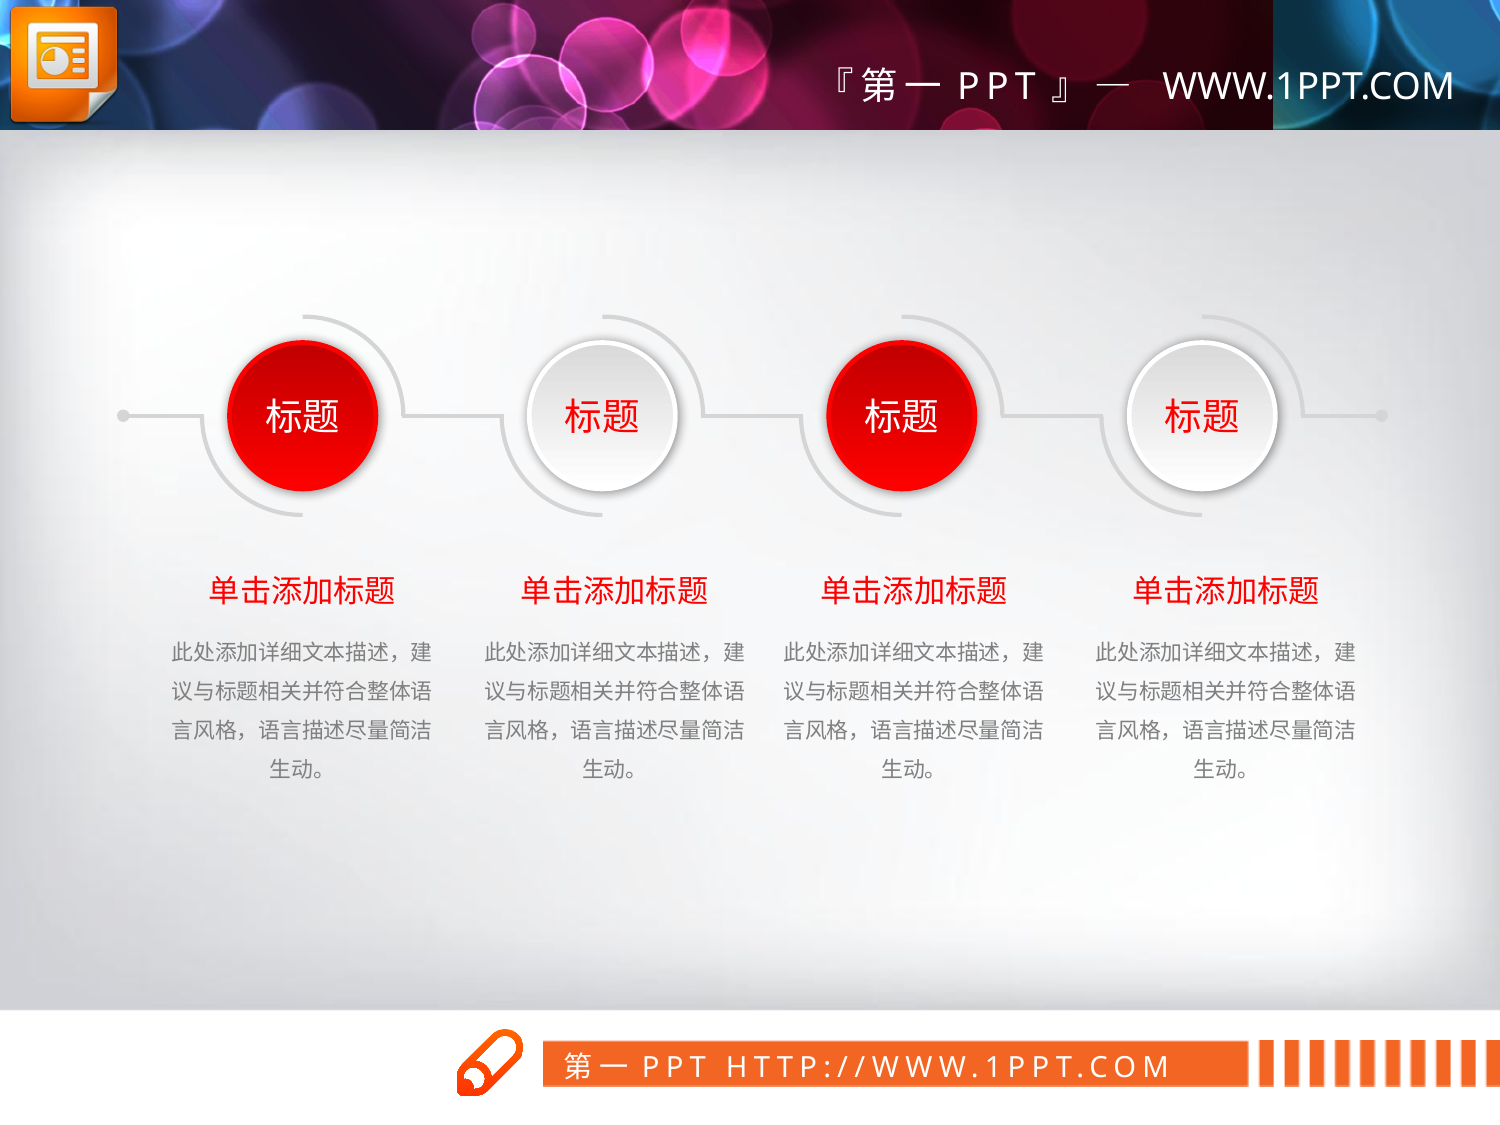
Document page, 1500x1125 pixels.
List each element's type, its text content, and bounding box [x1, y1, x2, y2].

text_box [302, 316, 601, 516]
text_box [483, 563, 746, 788]
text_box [171, 563, 434, 788]
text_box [782, 563, 1046, 788]
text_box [1201, 316, 1382, 417]
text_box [903, 316, 1203, 516]
picture [0, 0, 1500, 1012]
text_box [122, 415, 297, 516]
picture [543, 1040, 1500, 1087]
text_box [1094, 563, 1358, 788]
text_box 标题 [229, 342, 297, 414]
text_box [602, 316, 902, 516]
text_box 标题 [1207, 424, 1275, 489]
